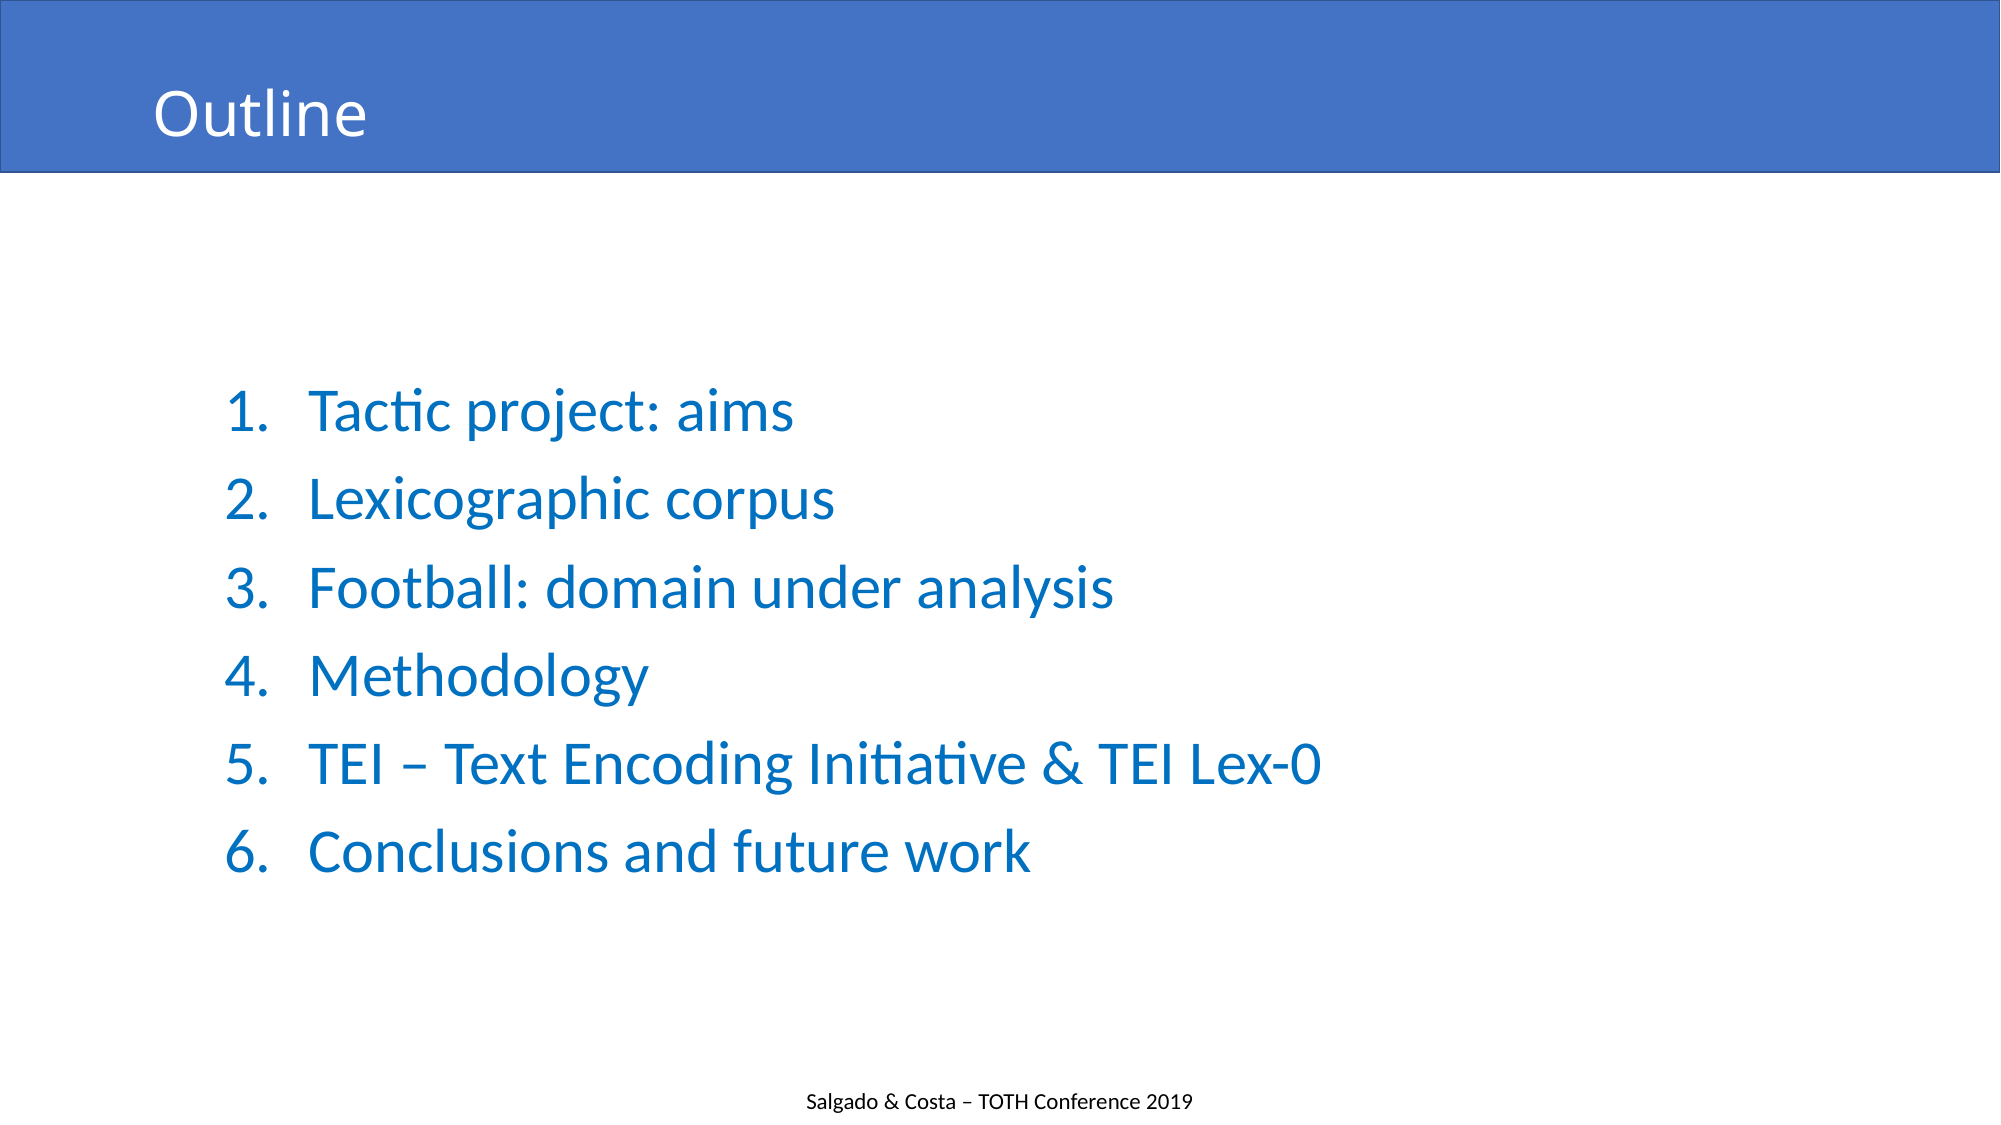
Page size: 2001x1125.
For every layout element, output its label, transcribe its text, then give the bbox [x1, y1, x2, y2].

title Outline [137, 59, 1863, 172]
list Tactic project: aims Lexicographic corpus Football: domain under analysis Methodology TEI – Text Encoding Initiative & TEI Lex-0 Conclusions and future work [209, 370, 1863, 1014]
text_box [0, 0, 2000, 173]
text_box Salgado & Costa – TOTH Conference 2019 [0, 1078, 2000, 1121]
